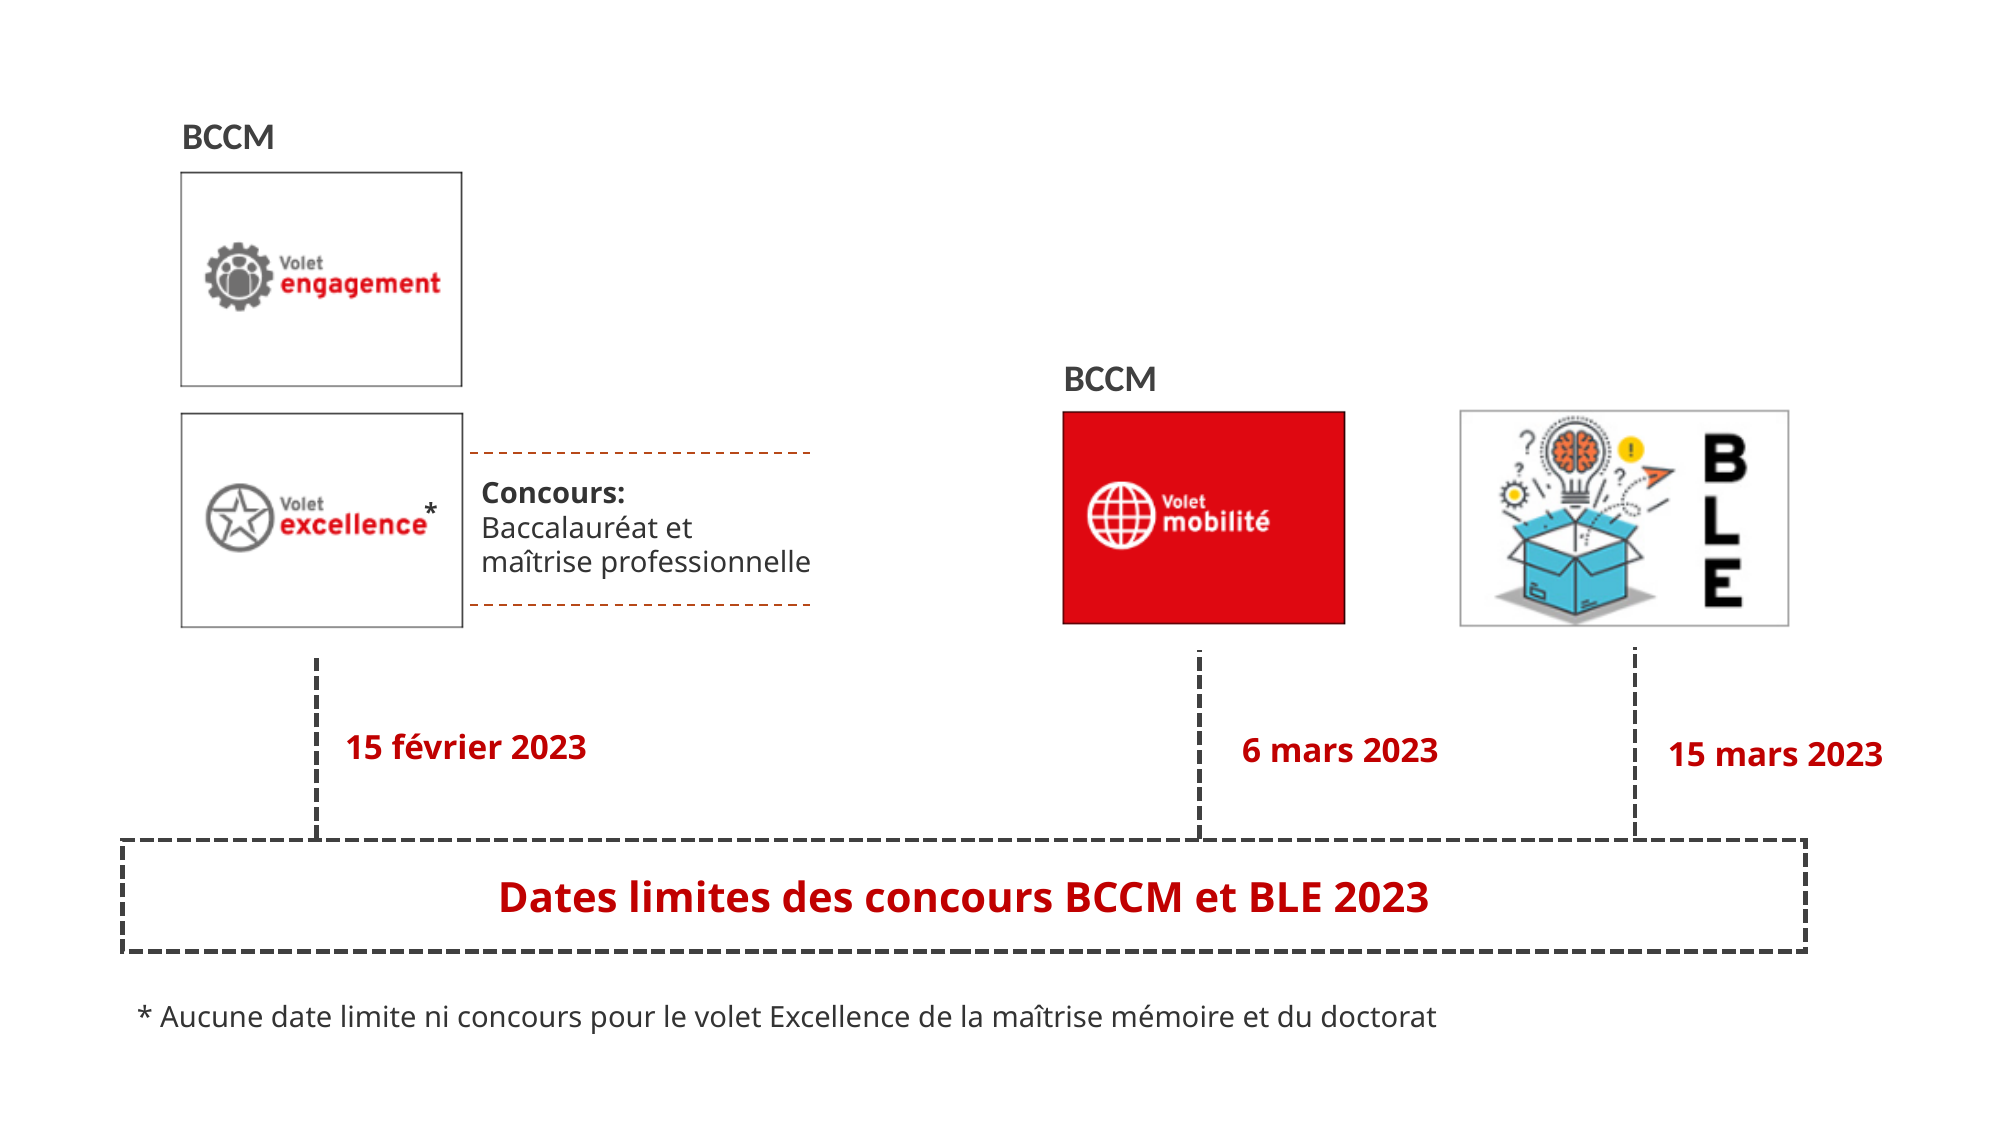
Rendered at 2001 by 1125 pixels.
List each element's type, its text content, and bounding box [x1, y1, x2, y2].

text_box 6 mars 2023 [1227, 722, 1537, 777]
picture [1044, 388, 1355, 634]
text_box Concours: Baccalauréat et maîtrise professionnelle [487, 466, 974, 632]
text_box 15 mars 2023 [1653, 726, 1963, 781]
text_box * Aucune date limite ni concours pour le volet Excellence de la maîtrise mémoire et du doctorat [122, 990, 1698, 1041]
text_box BCCM [167, 105, 427, 136]
text_box 15 février 2023 [330, 718, 640, 774]
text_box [156, 388, 487, 658]
picture [154, 136, 483, 406]
text_box BCCM [1049, 346, 1308, 388]
picture [1438, 381, 1808, 651]
text_box Dates limites des concours BCCM et BLE 2023 [121, 839, 1807, 952]
